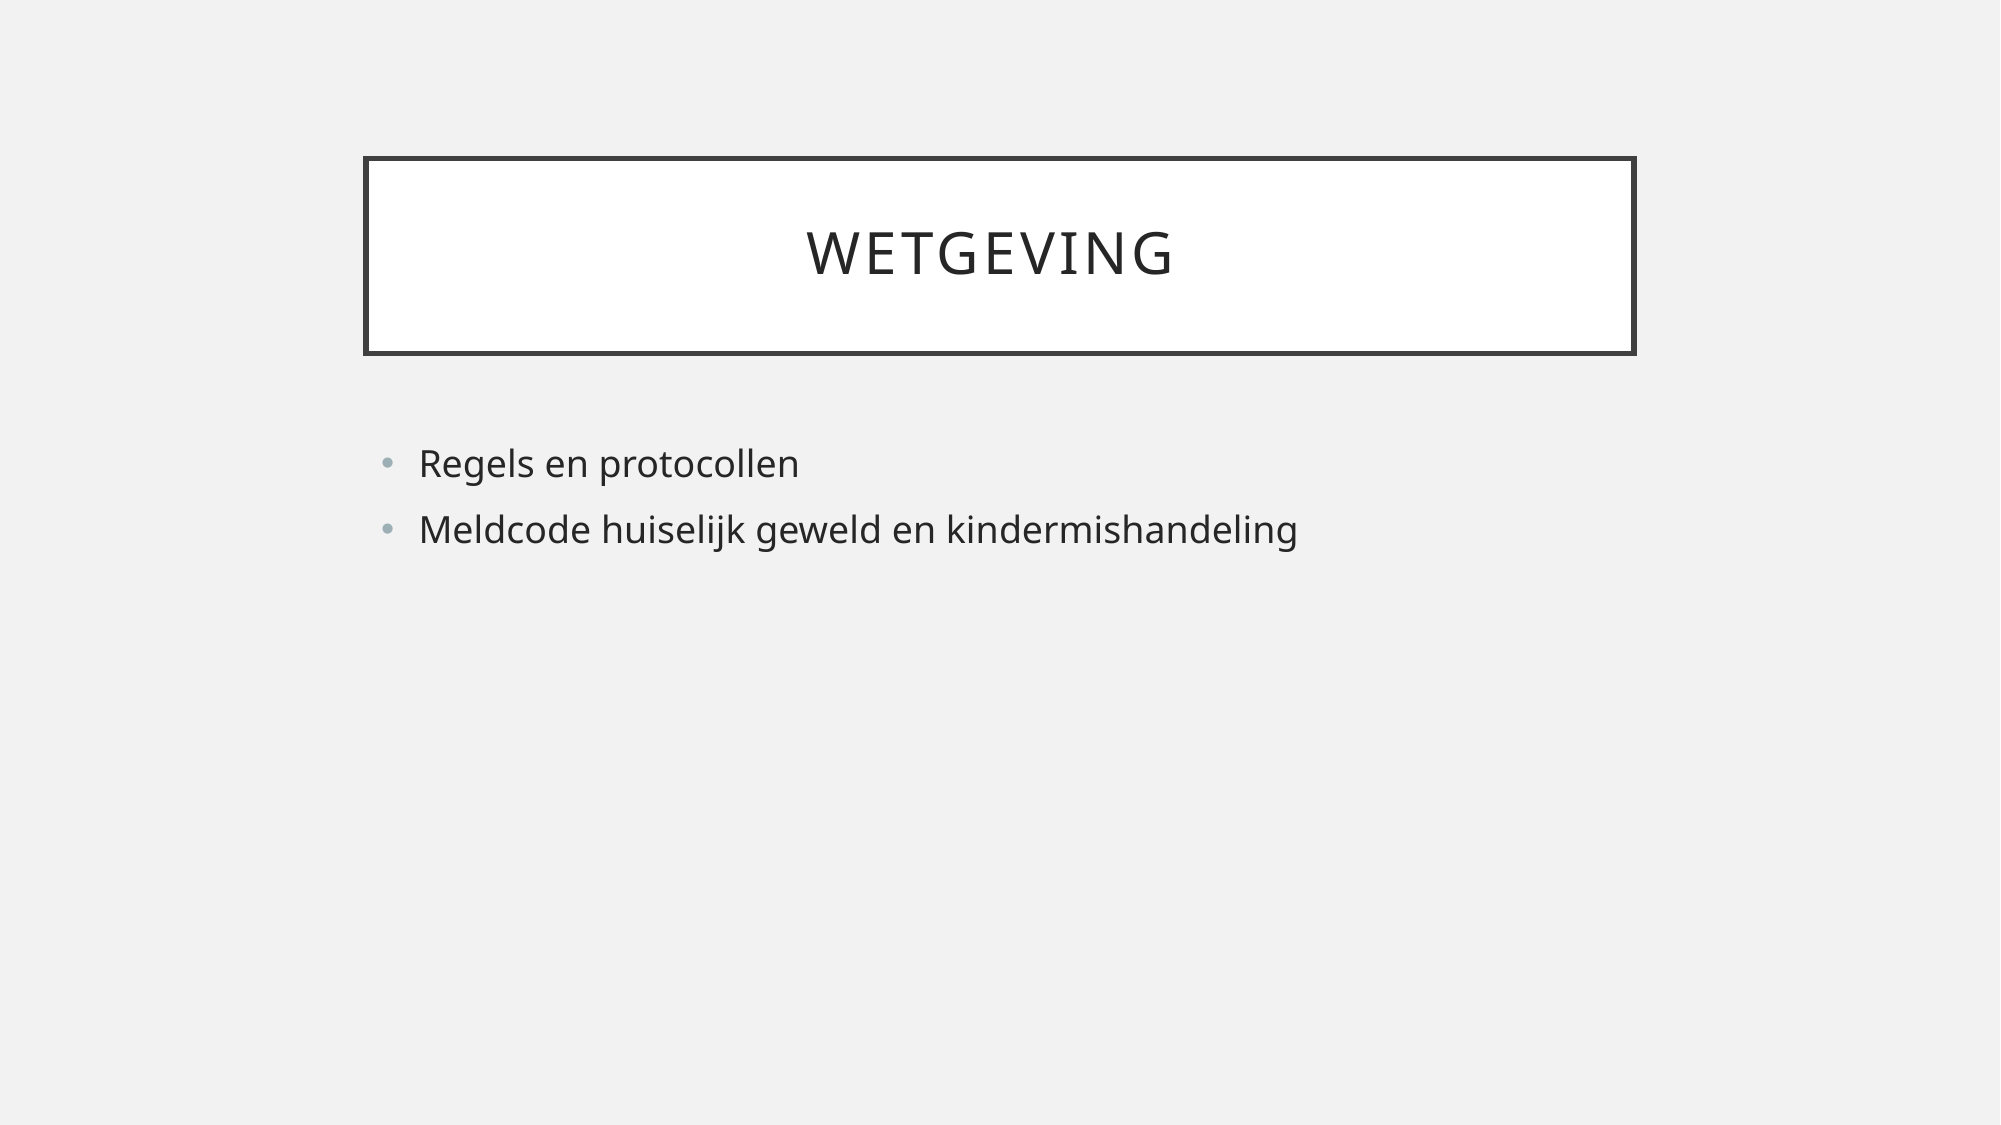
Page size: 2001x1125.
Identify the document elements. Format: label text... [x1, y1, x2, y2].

title Wetgeving [363, 156, 1637, 356]
list Regels en protocollen Meldcode huiselijk geweld en kindermishandeling [366, 432, 1634, 942]
